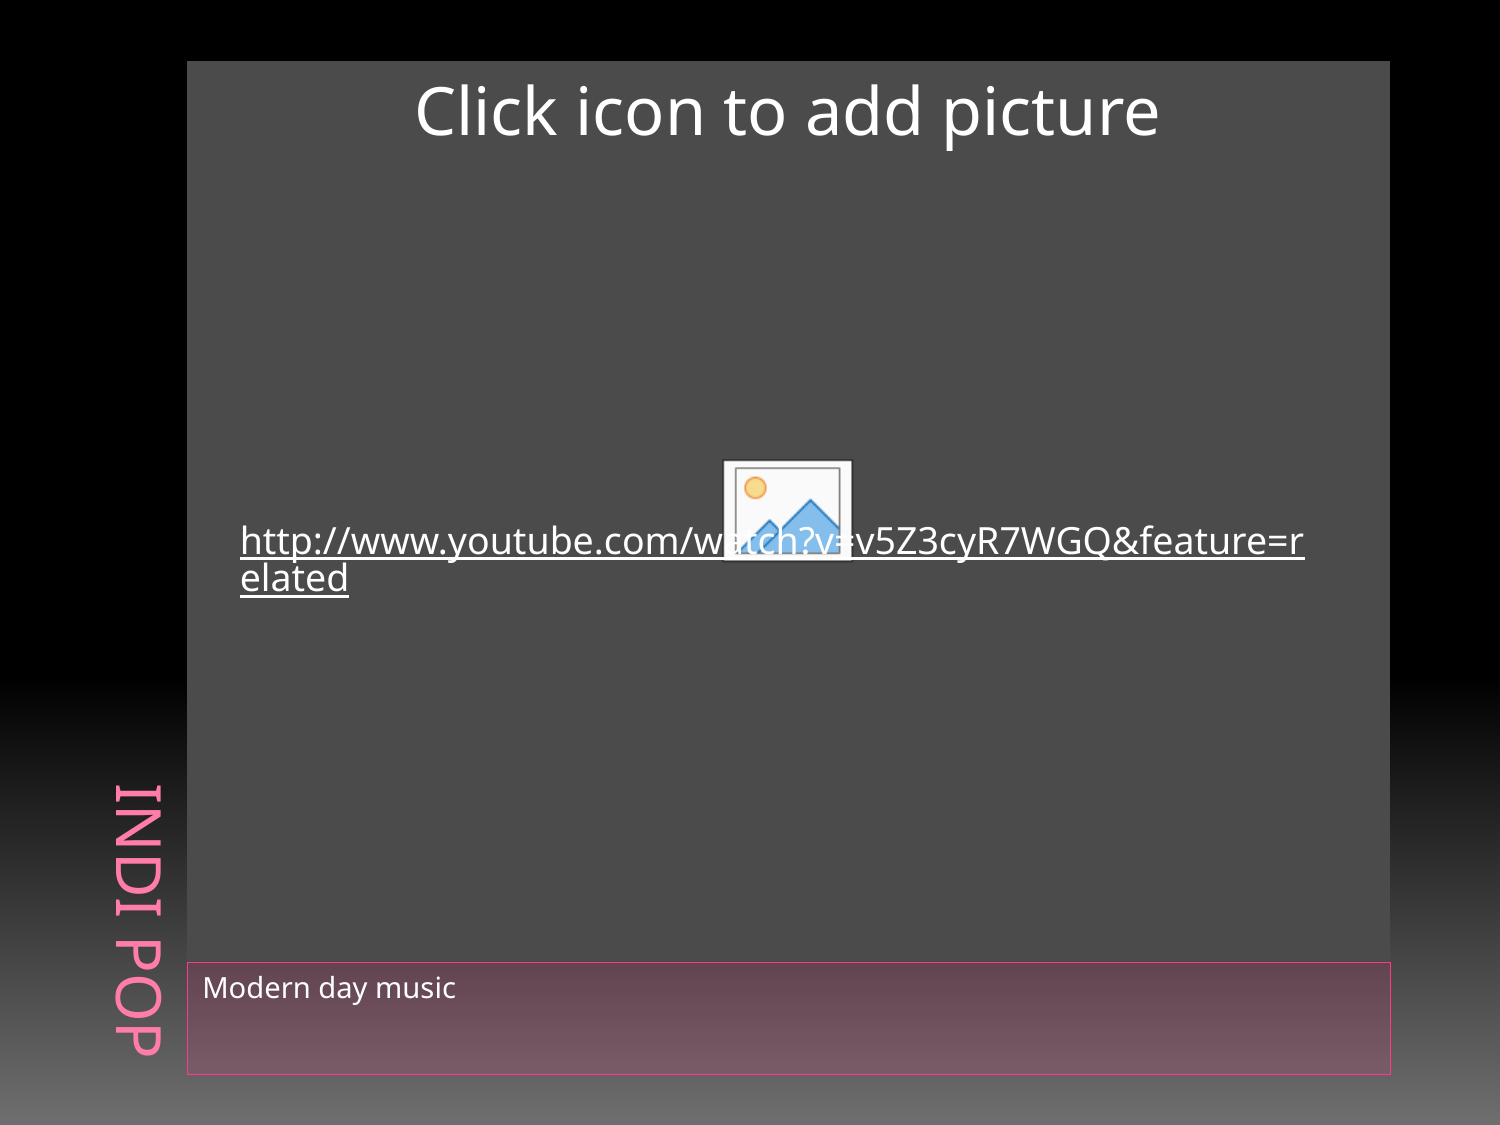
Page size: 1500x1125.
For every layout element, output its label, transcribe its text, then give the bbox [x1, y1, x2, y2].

title Indi Pop [36, 24, 186, 1075]
list Modern day music [187, 962, 1391, 1075]
picture [186, 61, 1390, 962]
